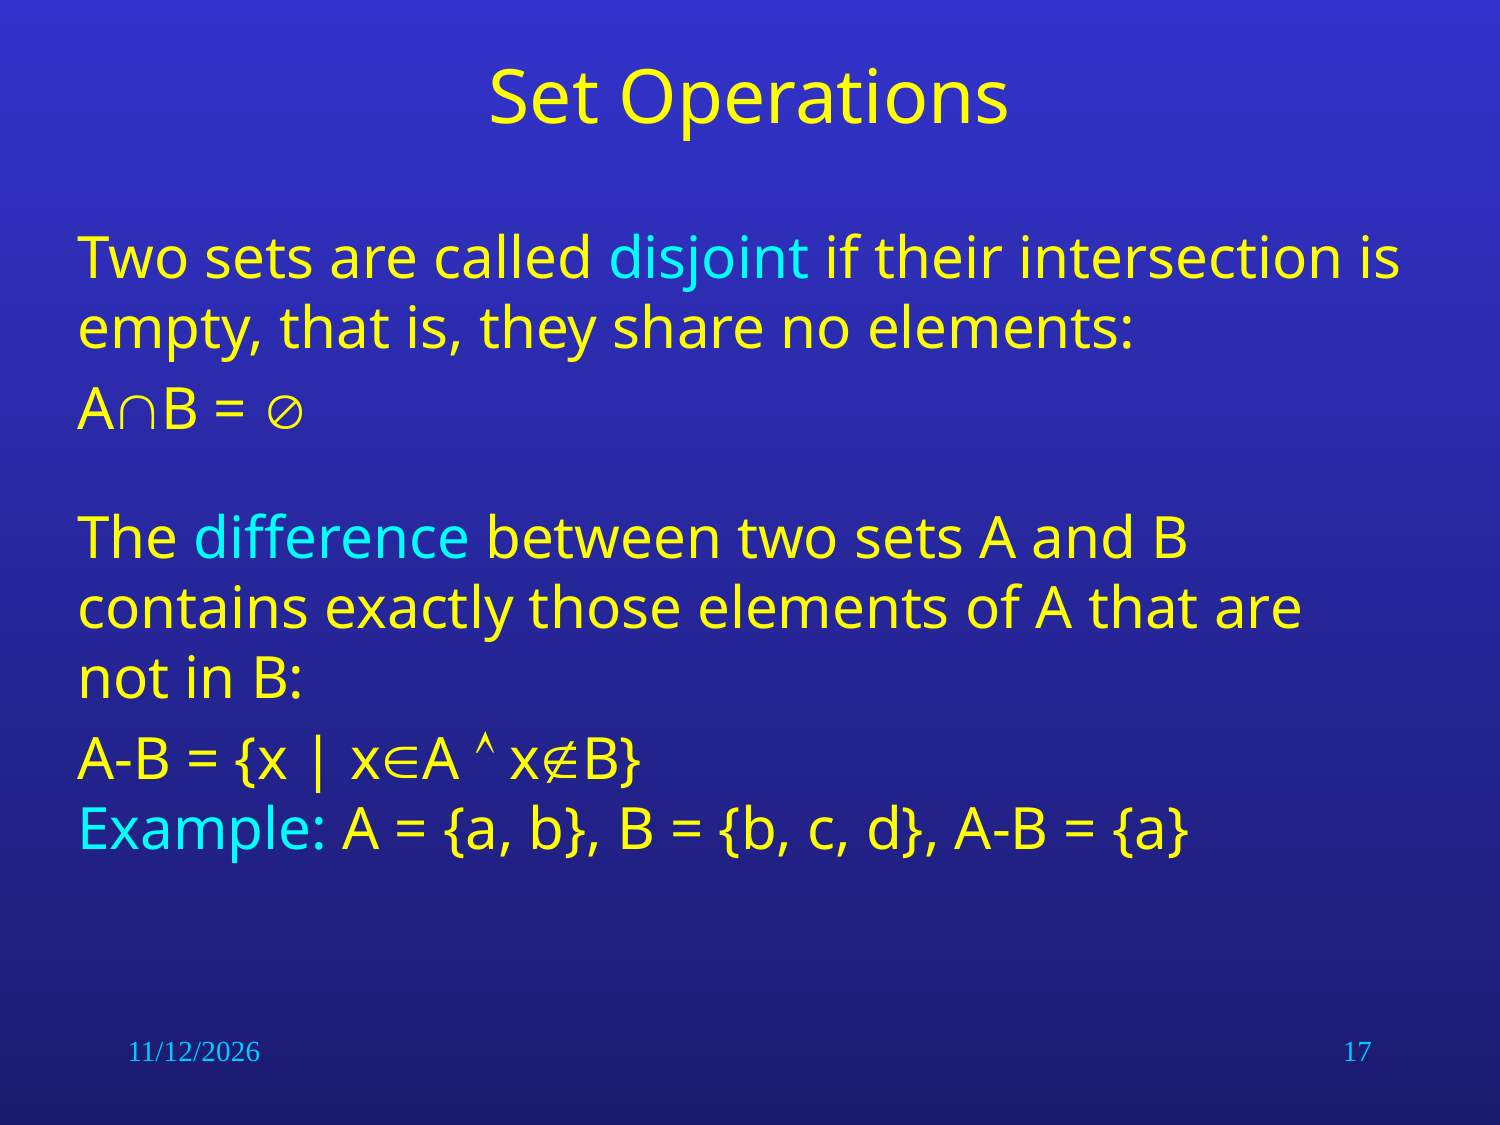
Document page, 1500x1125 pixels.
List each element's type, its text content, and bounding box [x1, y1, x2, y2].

slide_number 17 [1074, 1025, 1388, 1100]
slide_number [112, 1025, 425, 1100]
list Two sets are called disjoint if their intersection is empty, that is, they share no elements: AB =  The difference between two sets A and B contains exactly those elements of A that are not in B: A-B = {x | xA  xB} Example: A = {a, b}, B = {b, c, d}, A-B = {a} [62, 212, 1425, 963]
title Set Operations [112, 24, 1388, 163]
